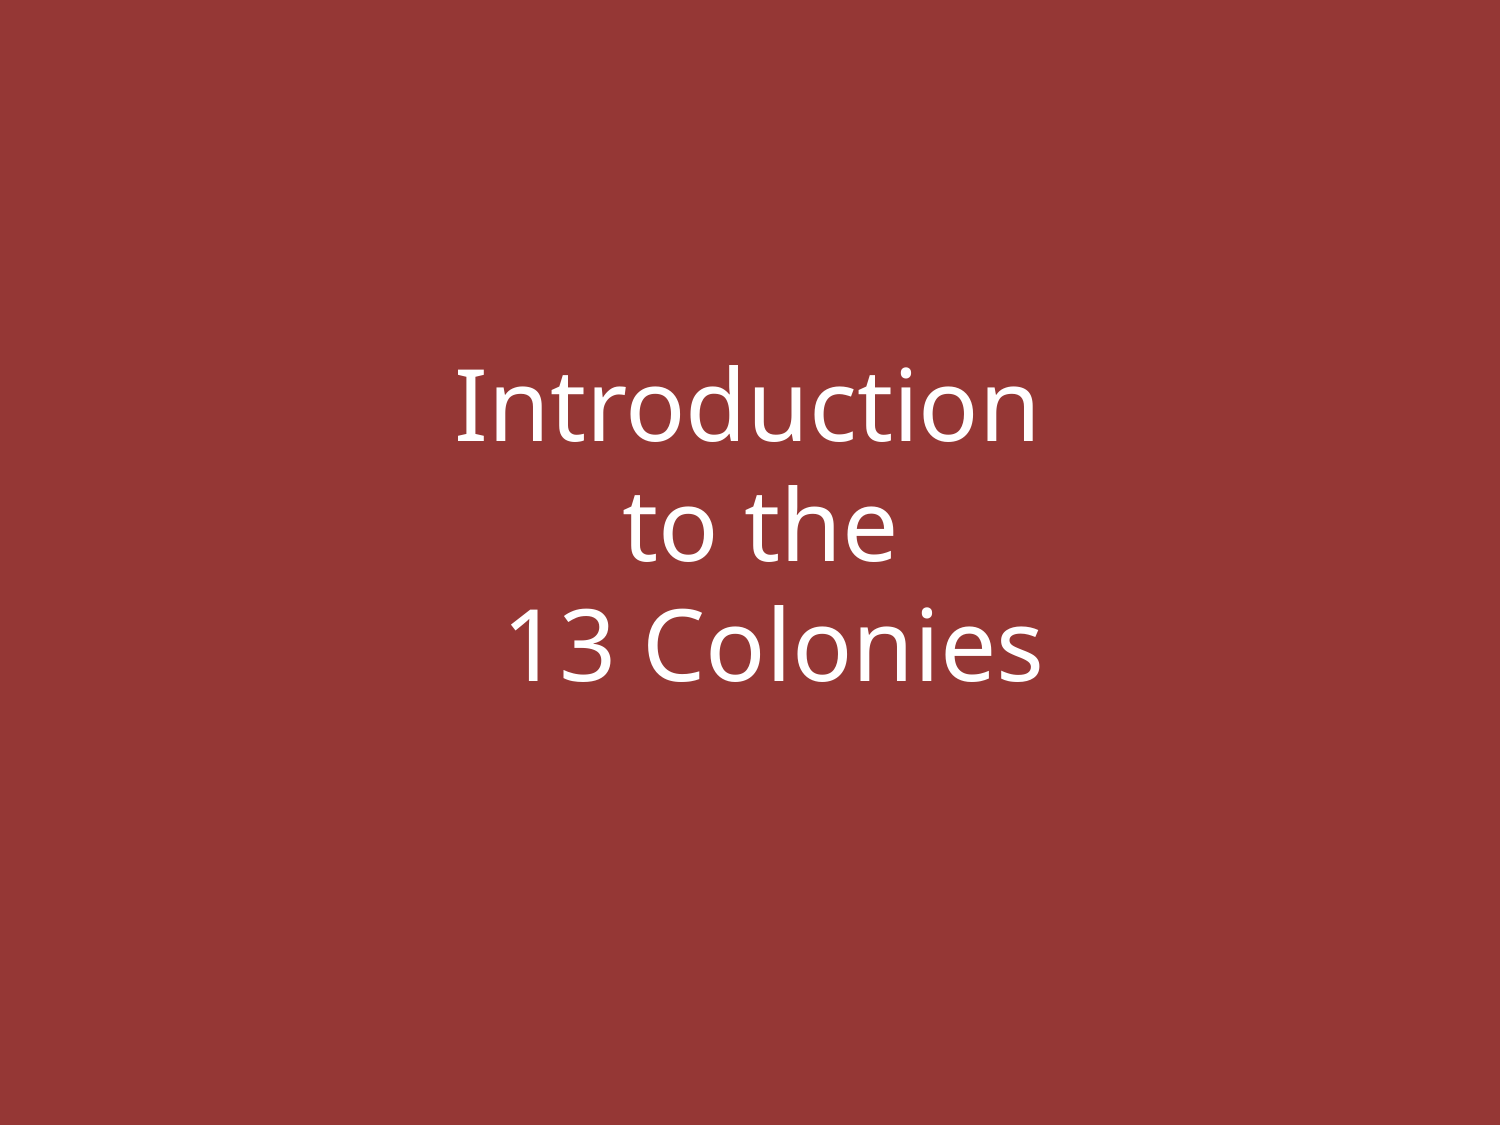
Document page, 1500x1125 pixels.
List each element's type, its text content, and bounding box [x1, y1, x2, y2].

title Introduction to the 13 Colonies [264, 400, 1258, 642]
